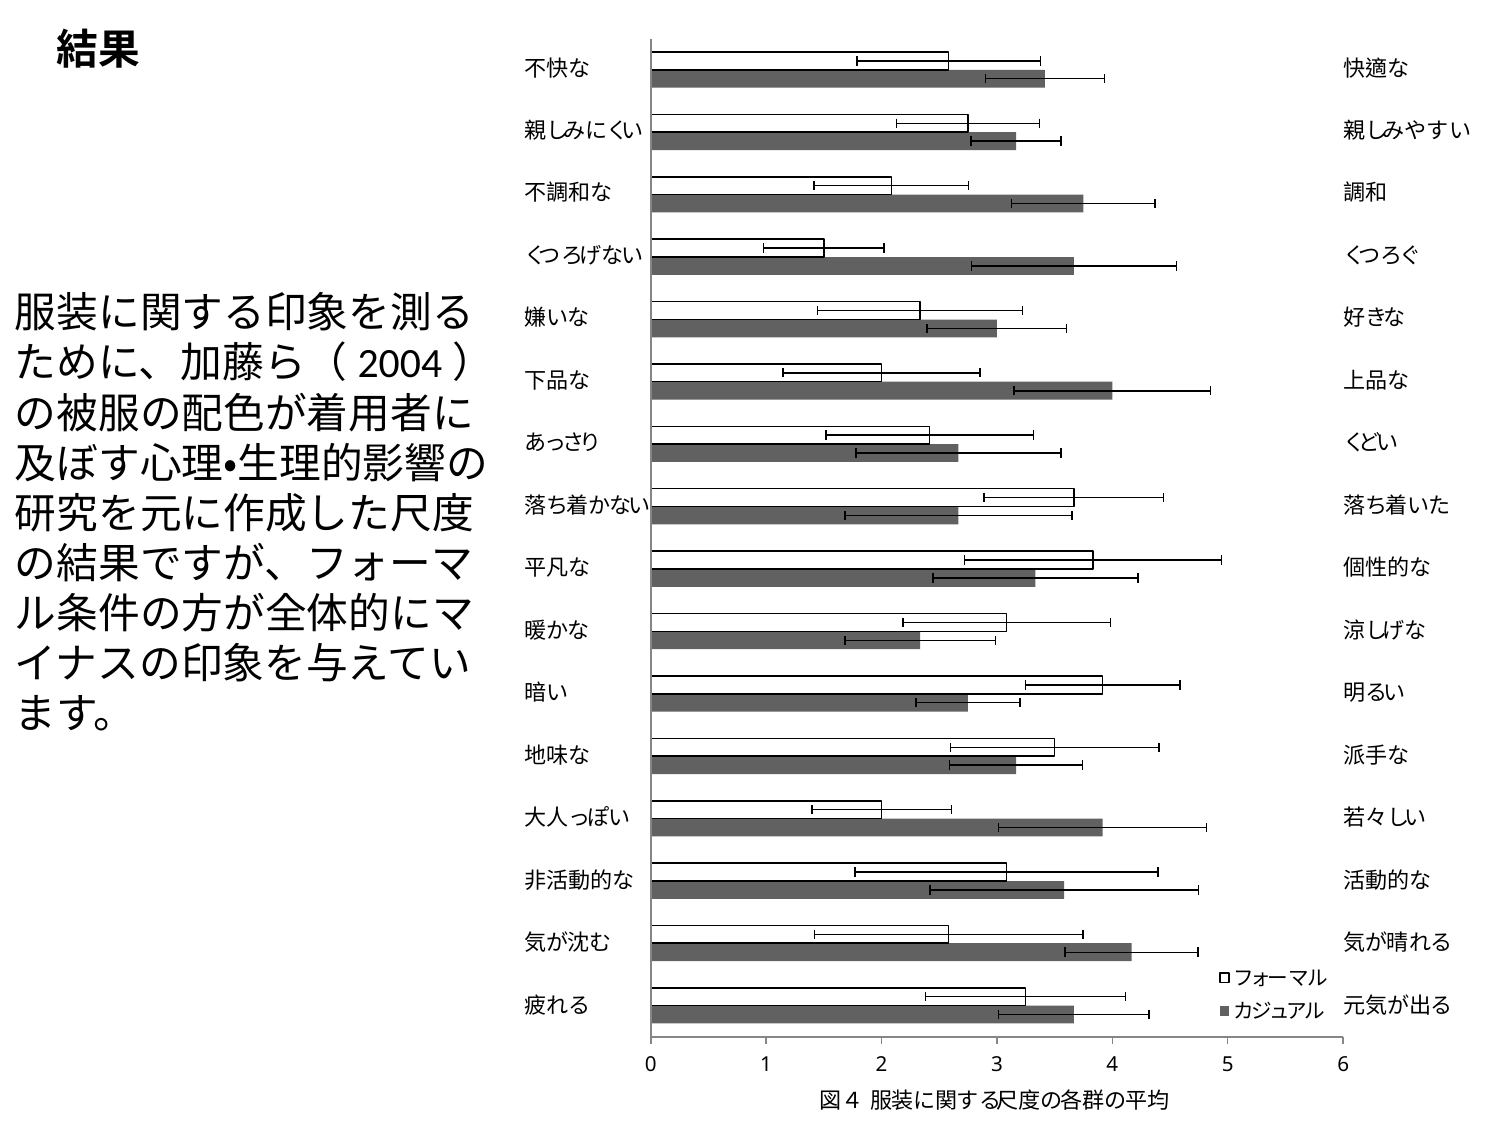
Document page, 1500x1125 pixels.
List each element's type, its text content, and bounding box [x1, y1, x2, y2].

text_box 結果 [41, 15, 156, 81]
picture [509, 15, 1495, 1125]
text_box 服装に関する印象を測るために、加藤ら（2004）の被服の配色が着用者に及ぼす心理・生理的影響の研究を元に作成した尺度の結果ですが、フォーマル条件の方が全体的にマイナスの印象を与えています。 [0, 278, 504, 894]
